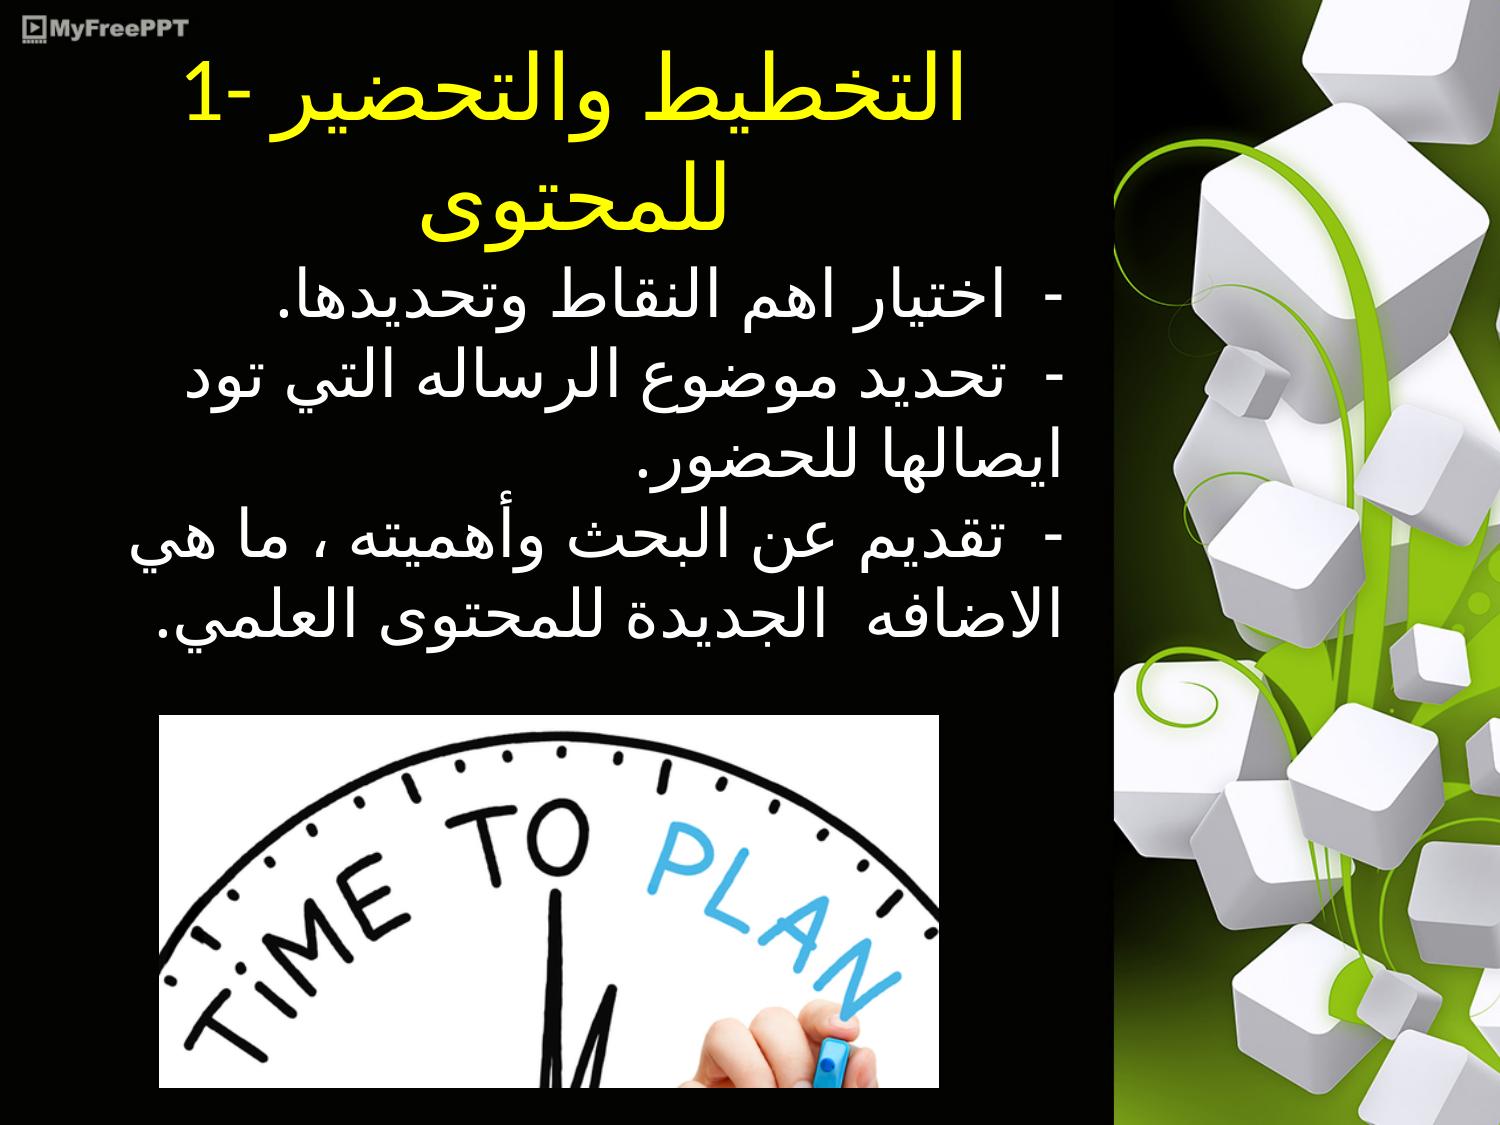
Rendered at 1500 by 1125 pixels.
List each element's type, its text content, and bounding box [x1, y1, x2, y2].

title 1- التخطيط والتحضير للمحتوى [75, 45, 1075, 233]
text_box - اختيار اهم النقاط وتحديدها. - تحديد موضوع الرساله التي تود ايصالها للحضور. - تقديم عن البحث وأهميته ، ما هي الاضافه الجديدة للمحتوى العلمي. [41, 243, 1081, 748]
picture [0, 0, 1500, 1125]
